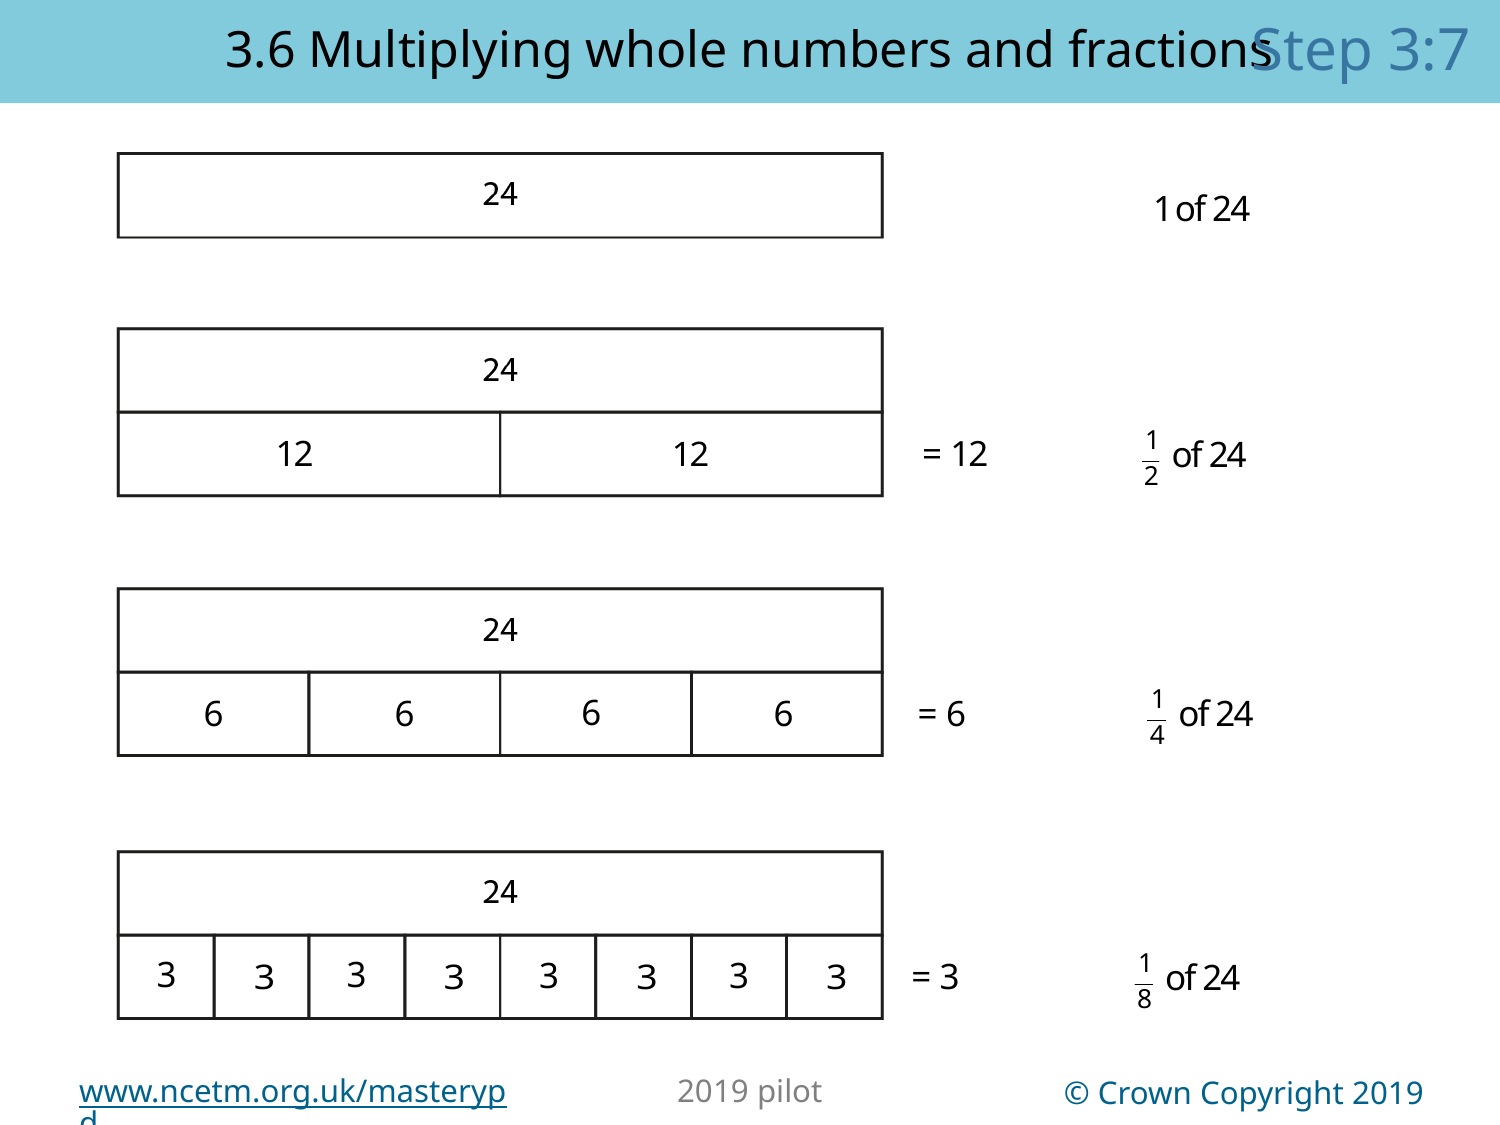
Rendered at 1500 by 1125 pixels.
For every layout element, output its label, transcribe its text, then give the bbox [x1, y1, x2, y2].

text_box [916, 698, 966, 731]
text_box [920, 438, 988, 470]
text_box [1139, 425, 1248, 490]
picture [108, 152, 892, 1049]
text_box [771, 698, 794, 731]
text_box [1153, 192, 1252, 227]
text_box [672, 439, 708, 469]
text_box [442, 962, 463, 993]
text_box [345, 960, 366, 993]
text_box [155, 960, 176, 993]
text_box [727, 960, 749, 993]
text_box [824, 962, 845, 993]
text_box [634, 962, 656, 993]
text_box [201, 699, 224, 732]
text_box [392, 698, 415, 731]
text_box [537, 960, 559, 993]
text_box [276, 438, 313, 470]
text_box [579, 697, 602, 730]
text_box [252, 962, 273, 993]
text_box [909, 962, 960, 995]
list Step 3:7 [0, 0, 1500, 104]
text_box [1132, 948, 1242, 1013]
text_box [1144, 684, 1256, 749]
